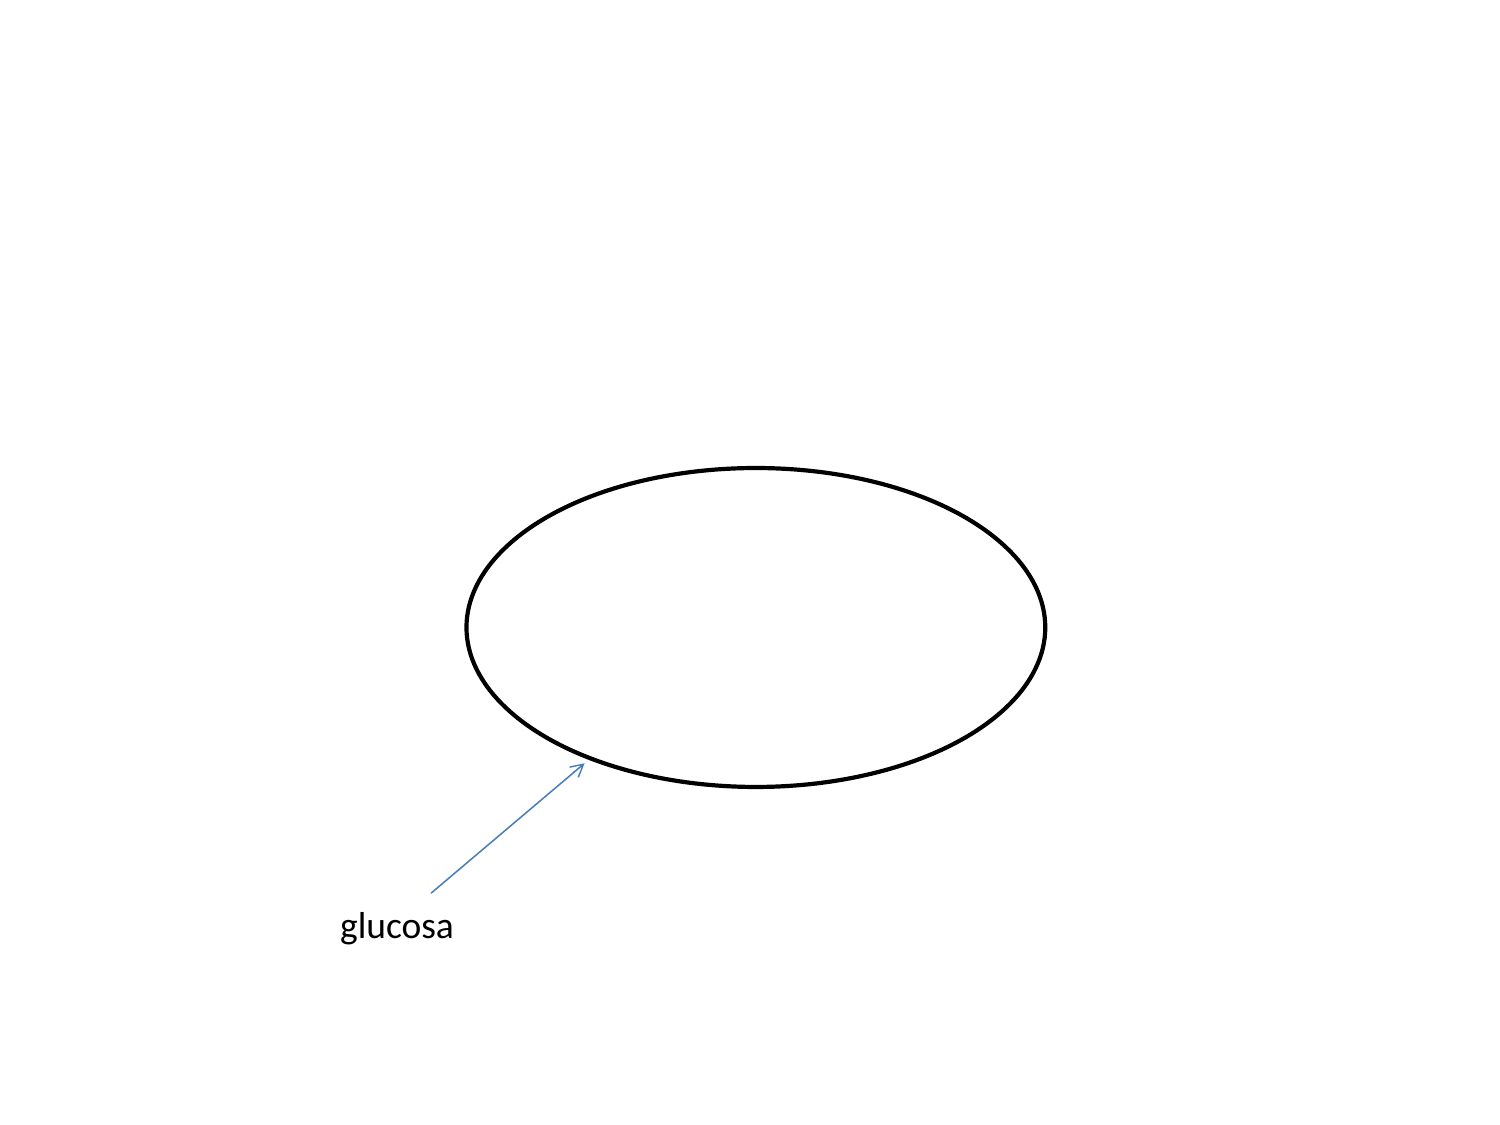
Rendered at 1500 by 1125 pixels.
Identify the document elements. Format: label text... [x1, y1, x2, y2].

text_box hd [464, 465, 1048, 790]
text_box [430, 762, 585, 894]
text_box glucosa [325, 893, 470, 953]
